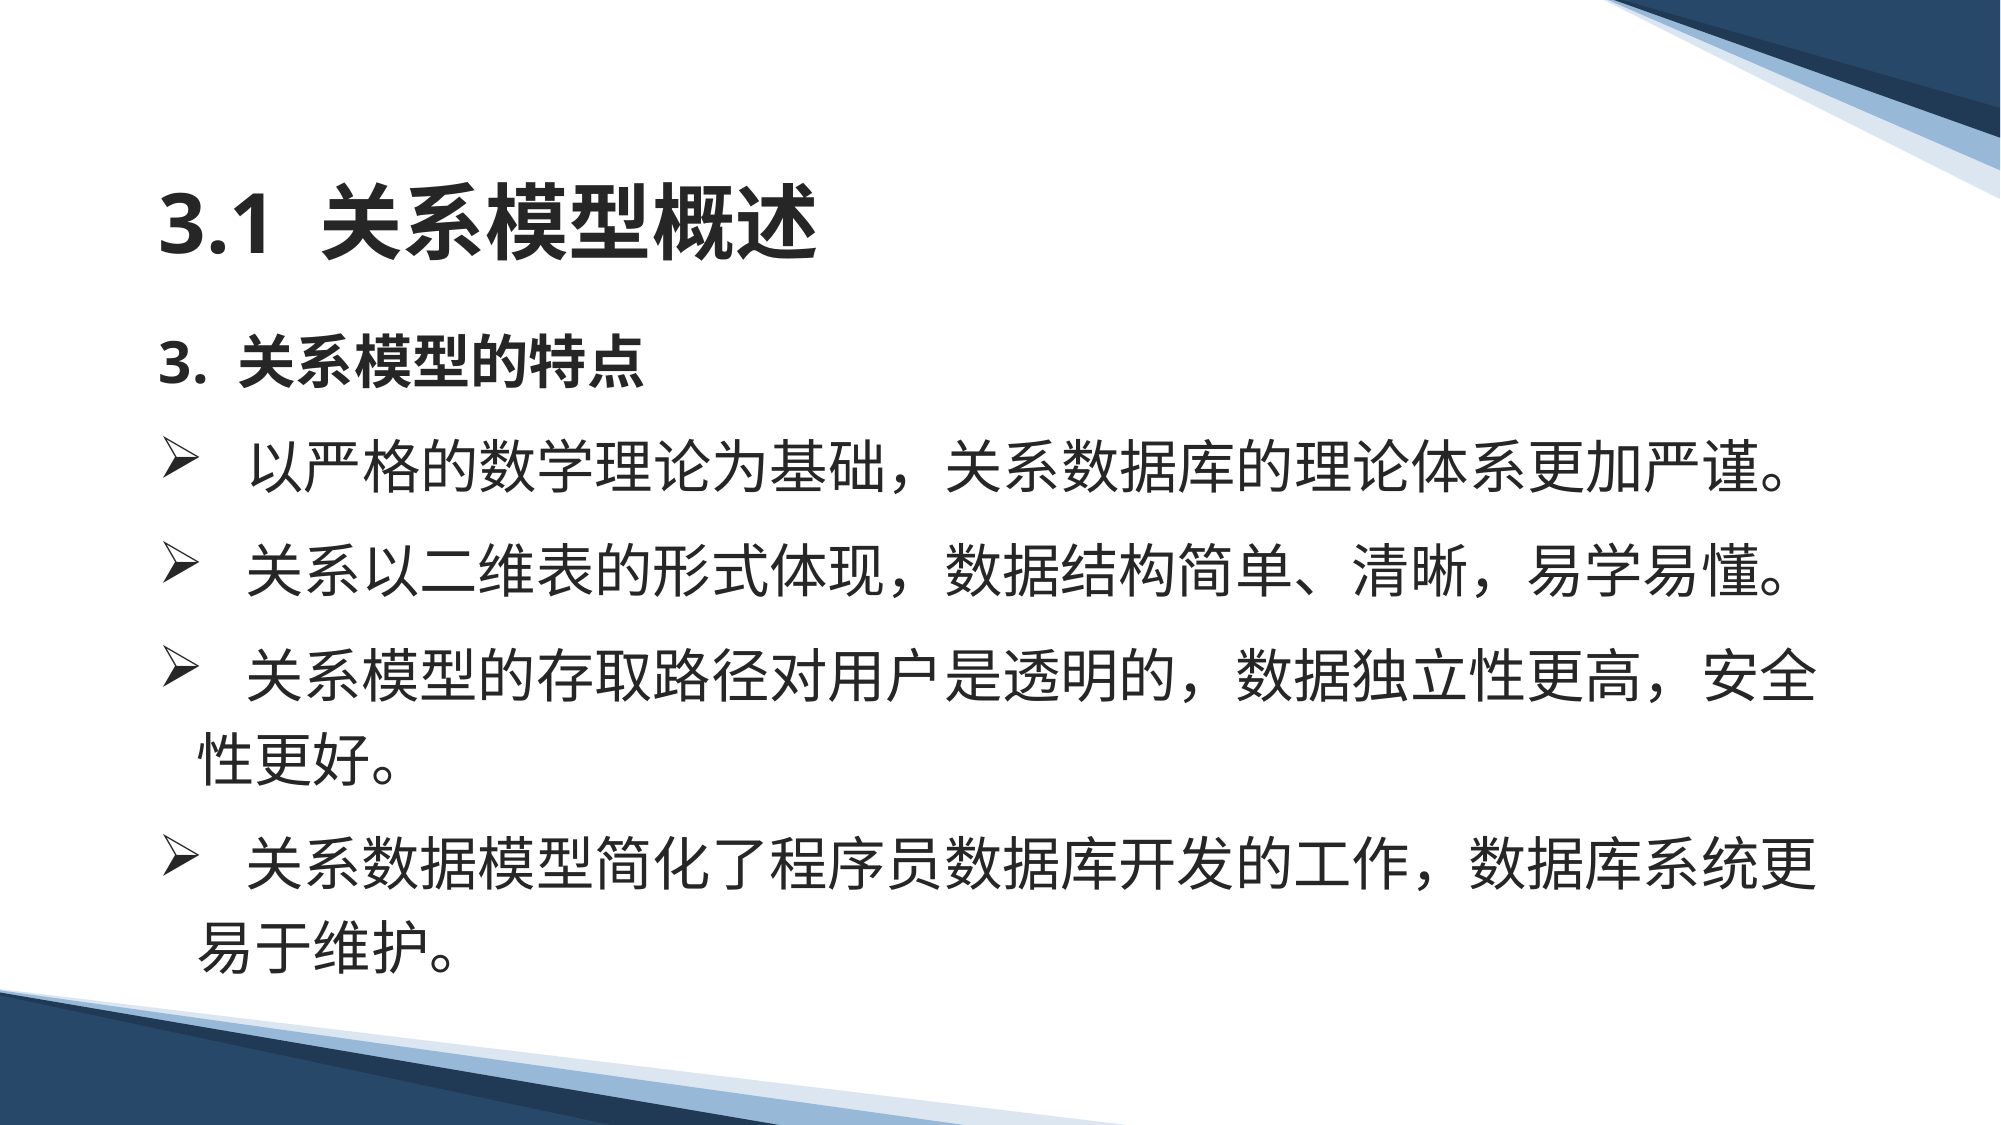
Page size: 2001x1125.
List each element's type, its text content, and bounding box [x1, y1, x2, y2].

list 3. 关系模型的特点 以严格的数学理论为基础，关系数据库的理论体系更加严谨。 关系以二维表的形式体现，数据结构简单、清晰，易学易懂。 关系模型的存取路径对用户是透明的，数据独立性更高，安全性更好。 关系数据模型简化了程序员数据库开发的工作，数据库系统更易于维护。 [143, 303, 1857, 1013]
title 3.1 关系模型概述 [143, 54, 1857, 280]
